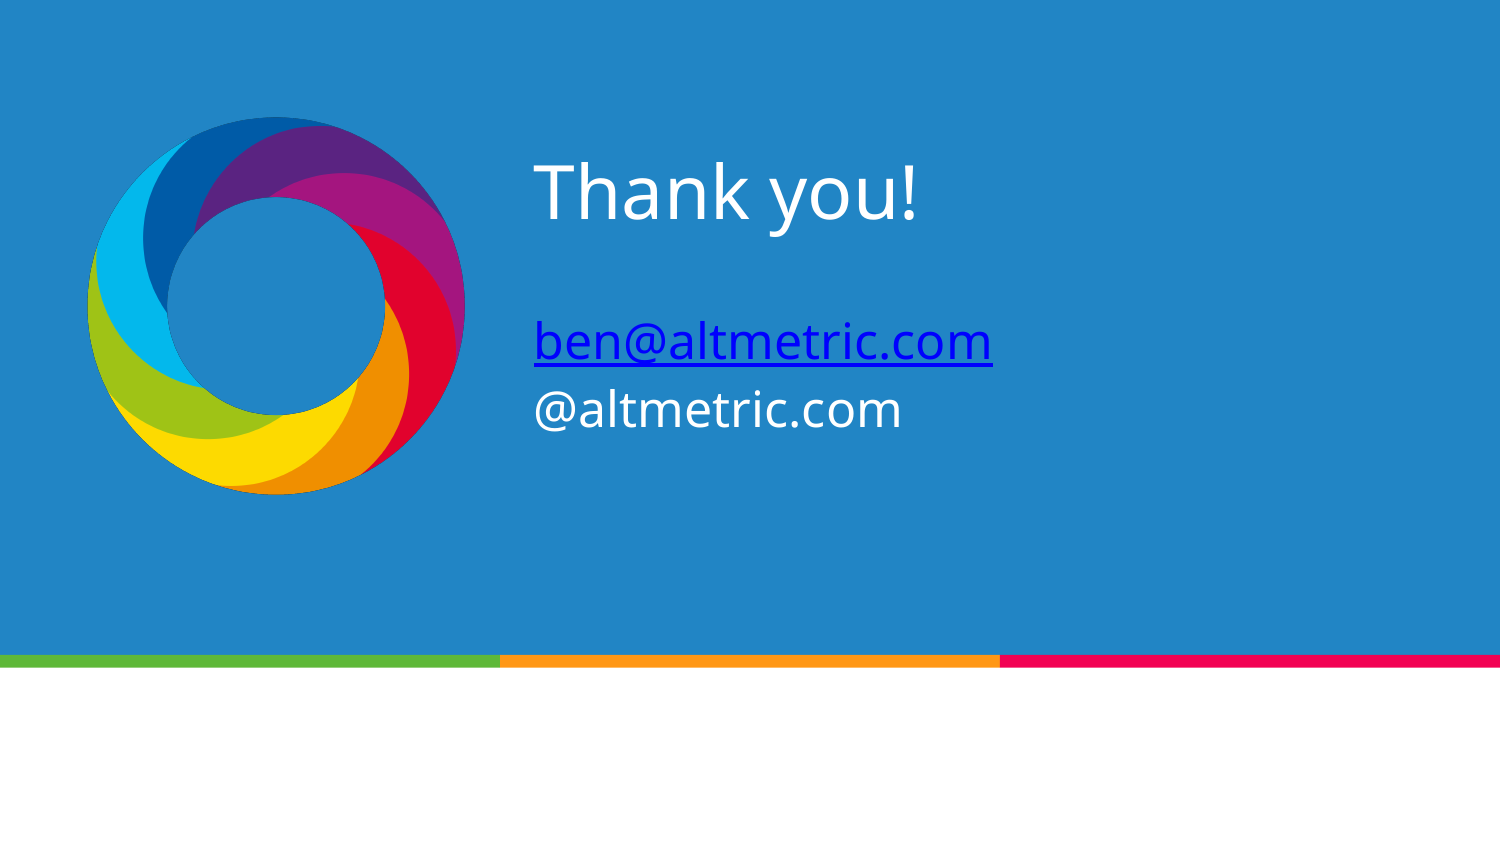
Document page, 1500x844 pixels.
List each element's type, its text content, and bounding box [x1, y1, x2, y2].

title ben@altmetric.com @altmetric.com [518, 182, 1475, 564]
picture [85, 115, 468, 497]
title Thank you! [518, 0, 1475, 182]
